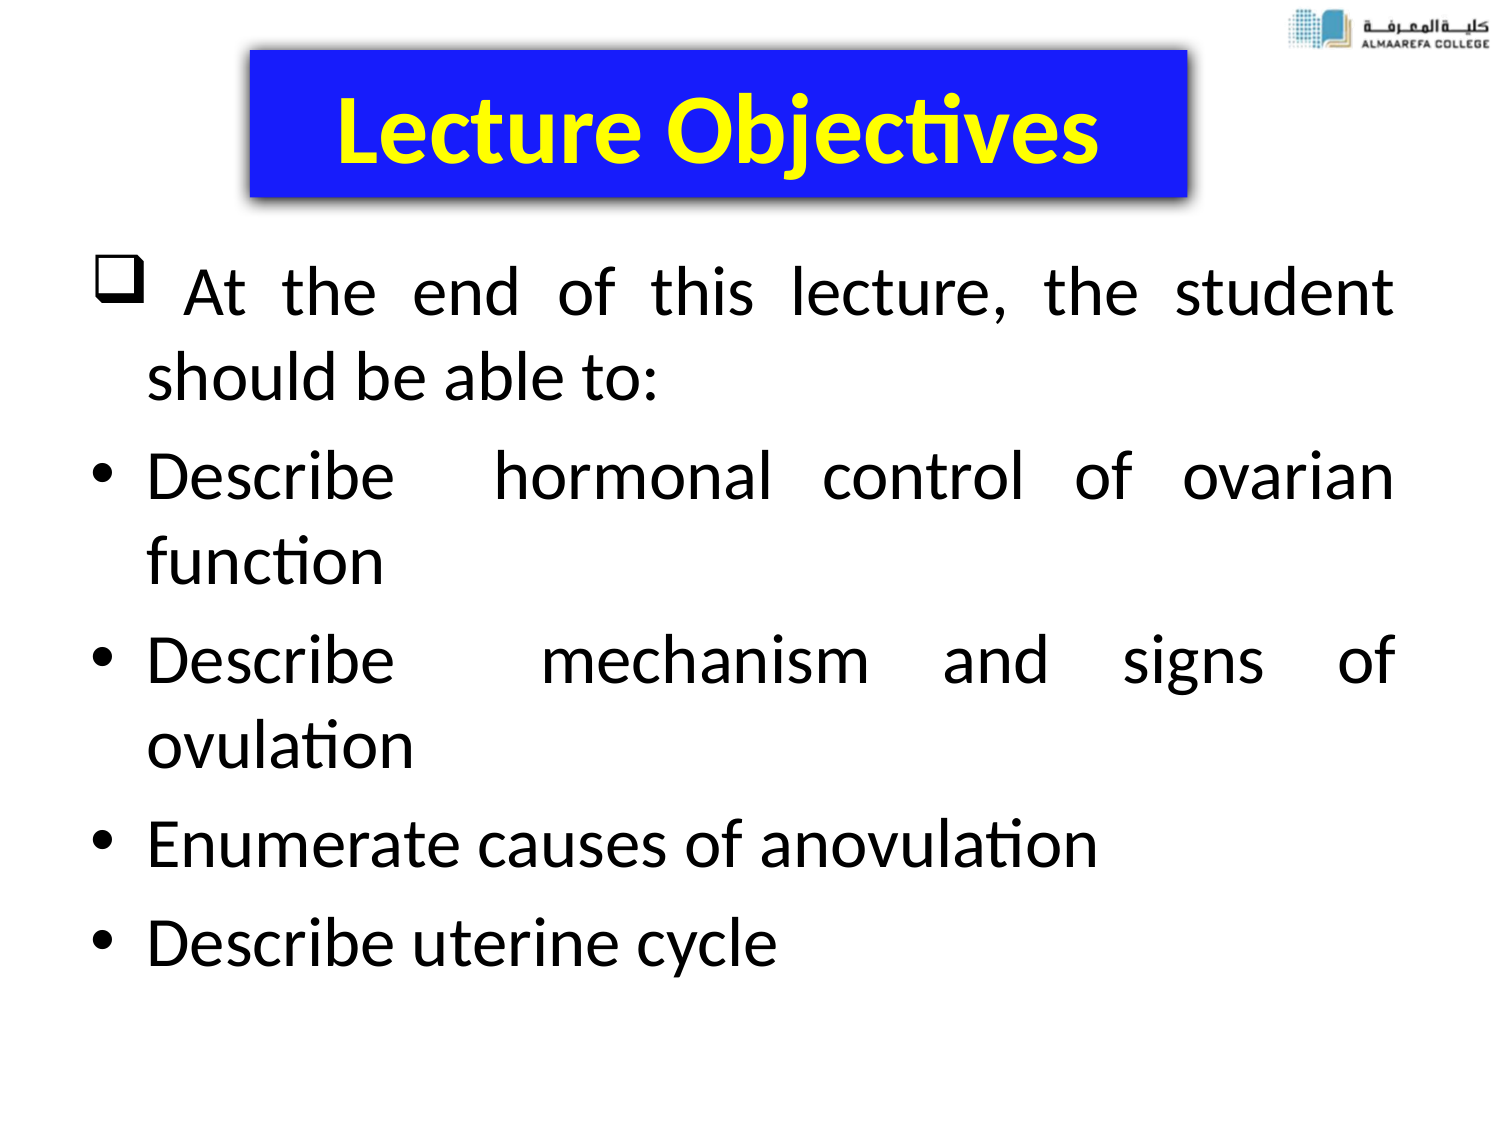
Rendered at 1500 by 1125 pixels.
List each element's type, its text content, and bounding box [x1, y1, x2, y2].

list At the end of this lecture, the student should be able to: Describe hormonal control of ovarian function Describe mechanism and signs of ovulation Enumerate causes of anovulation Describe uterine cycle [75, 237, 1413, 1050]
title Lecture Objectives [249, 50, 1188, 198]
picture [1284, 0, 1494, 65]
